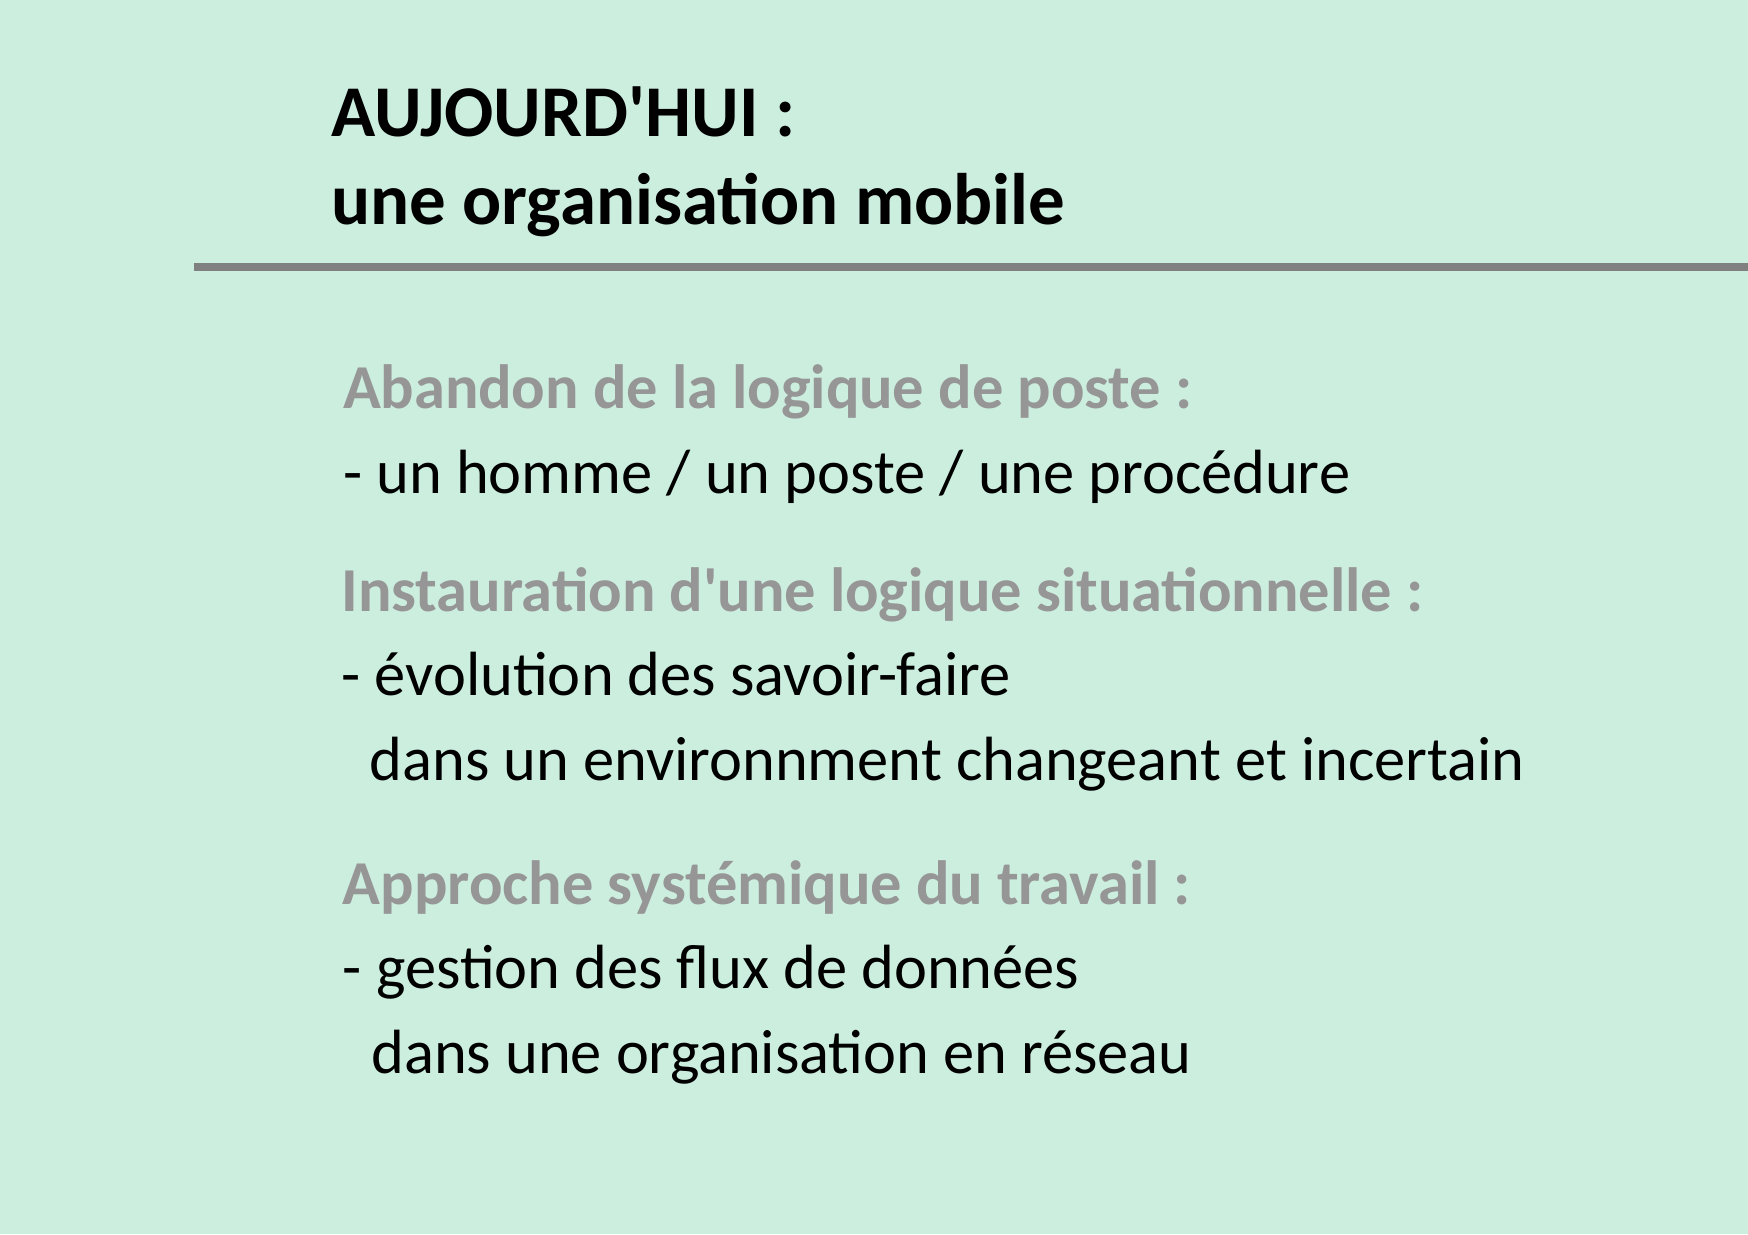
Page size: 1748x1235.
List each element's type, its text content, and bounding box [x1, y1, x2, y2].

text_box [195, 264, 1748, 271]
text_box Abandon de la logique de poste : - un homme / un poste / une procédure [343, 346, 1497, 506]
text_box Approche systémique du travail : - gestion des flux de données dans une organisation en réseau [342, 841, 1700, 1086]
text_box Instauration d'une logique situationnelle : - évolution des savoir-faire dans un environnment changeant et incertain [341, 548, 1700, 793]
text_box AUJOURD'HUI : une organisation mobile [330, 63, 1572, 239]
